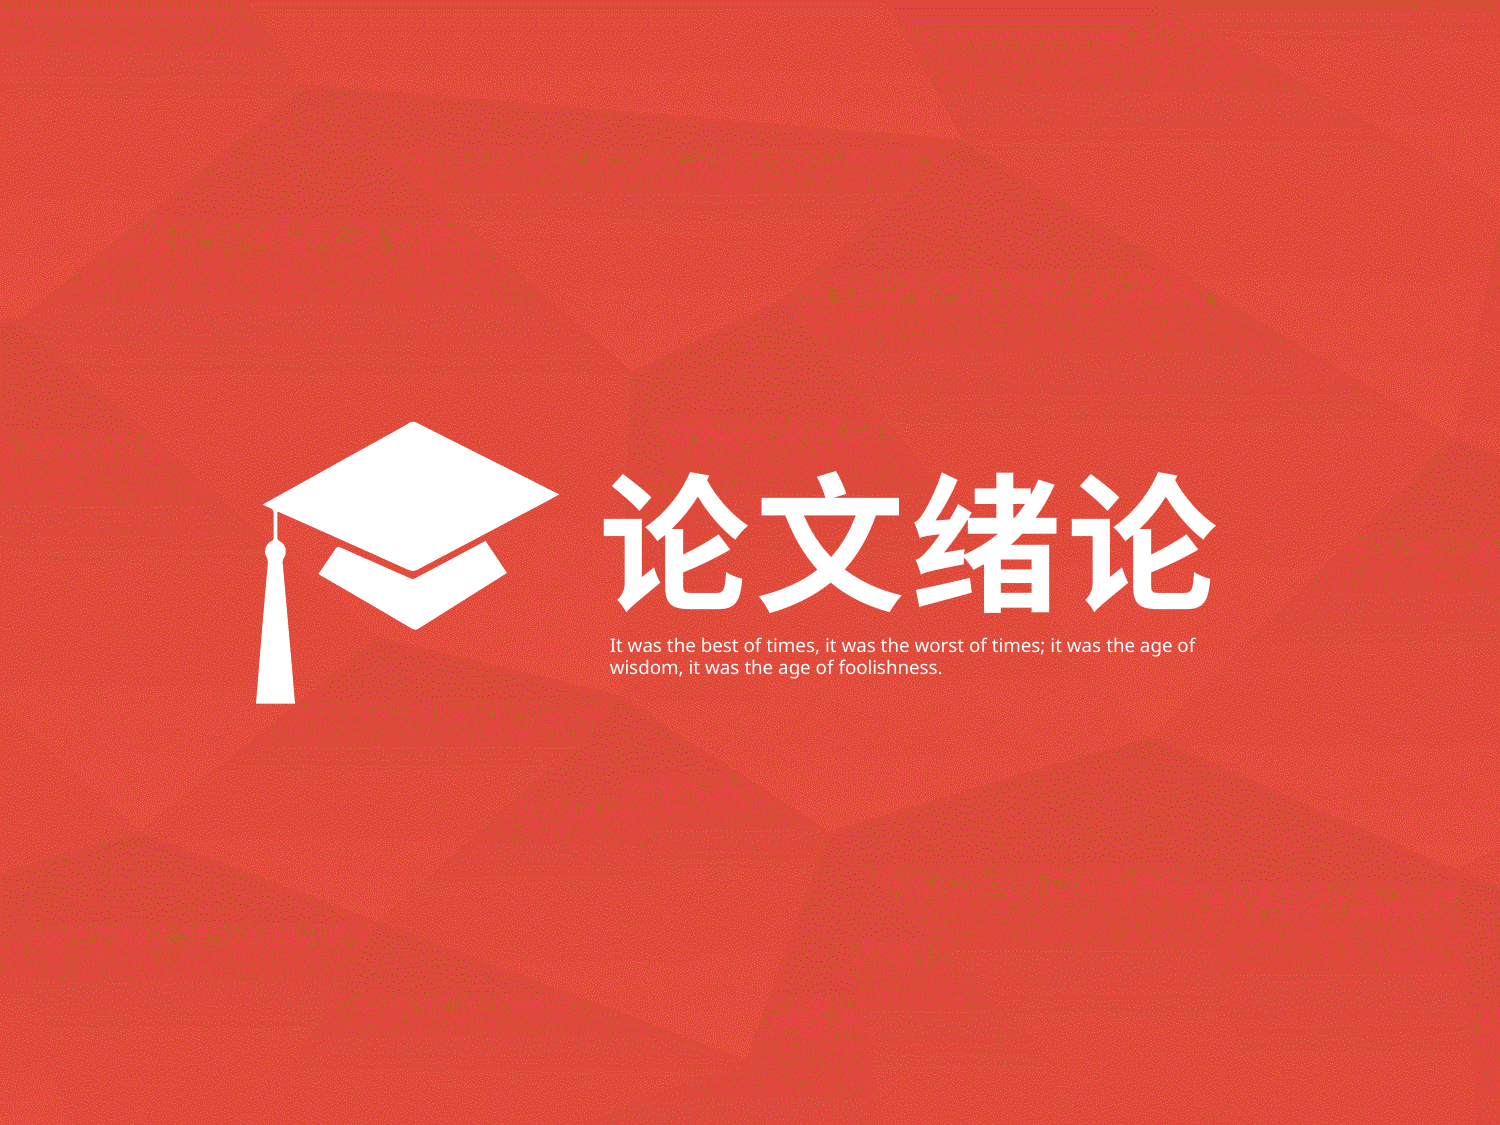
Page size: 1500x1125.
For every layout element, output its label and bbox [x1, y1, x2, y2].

picture [0, 0, 1500, 1125]
text_box [255, 421, 1245, 704]
